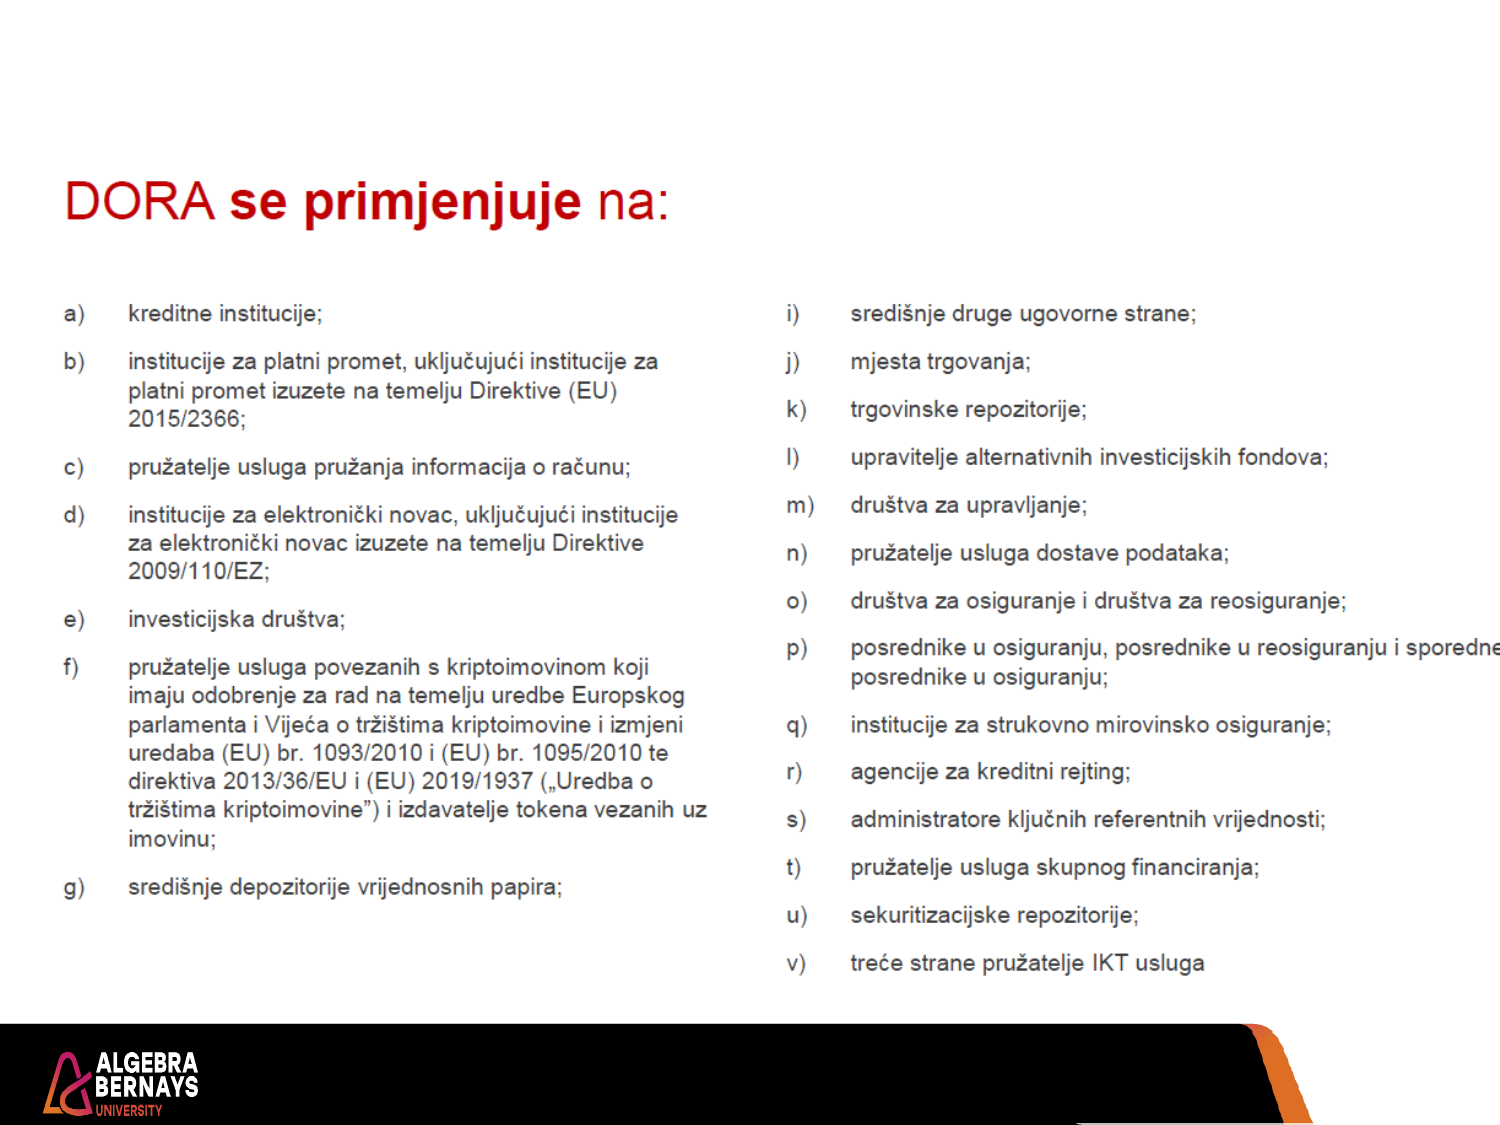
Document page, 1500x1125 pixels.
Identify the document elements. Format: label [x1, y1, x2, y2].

picture [0, 147, 1500, 977]
picture [0, 1023, 1468, 1125]
